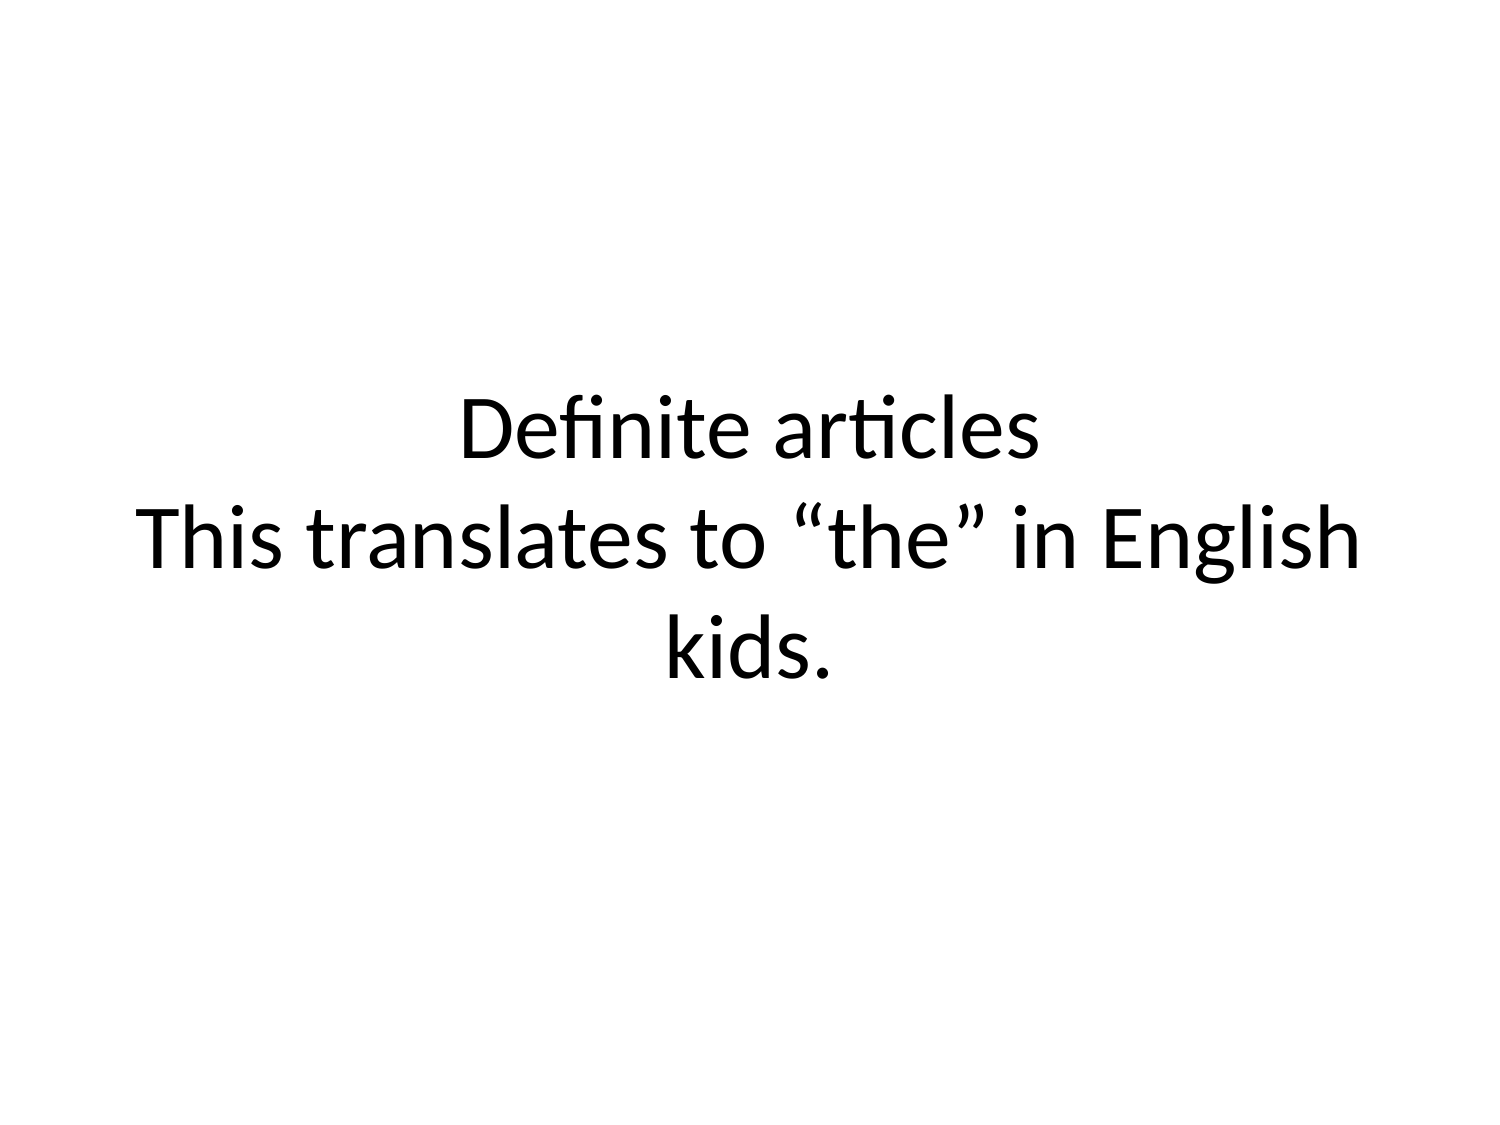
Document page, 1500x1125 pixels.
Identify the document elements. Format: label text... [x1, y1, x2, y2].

title Definite articles This translates to “the” in English kids. [75, 45, 1425, 1019]
